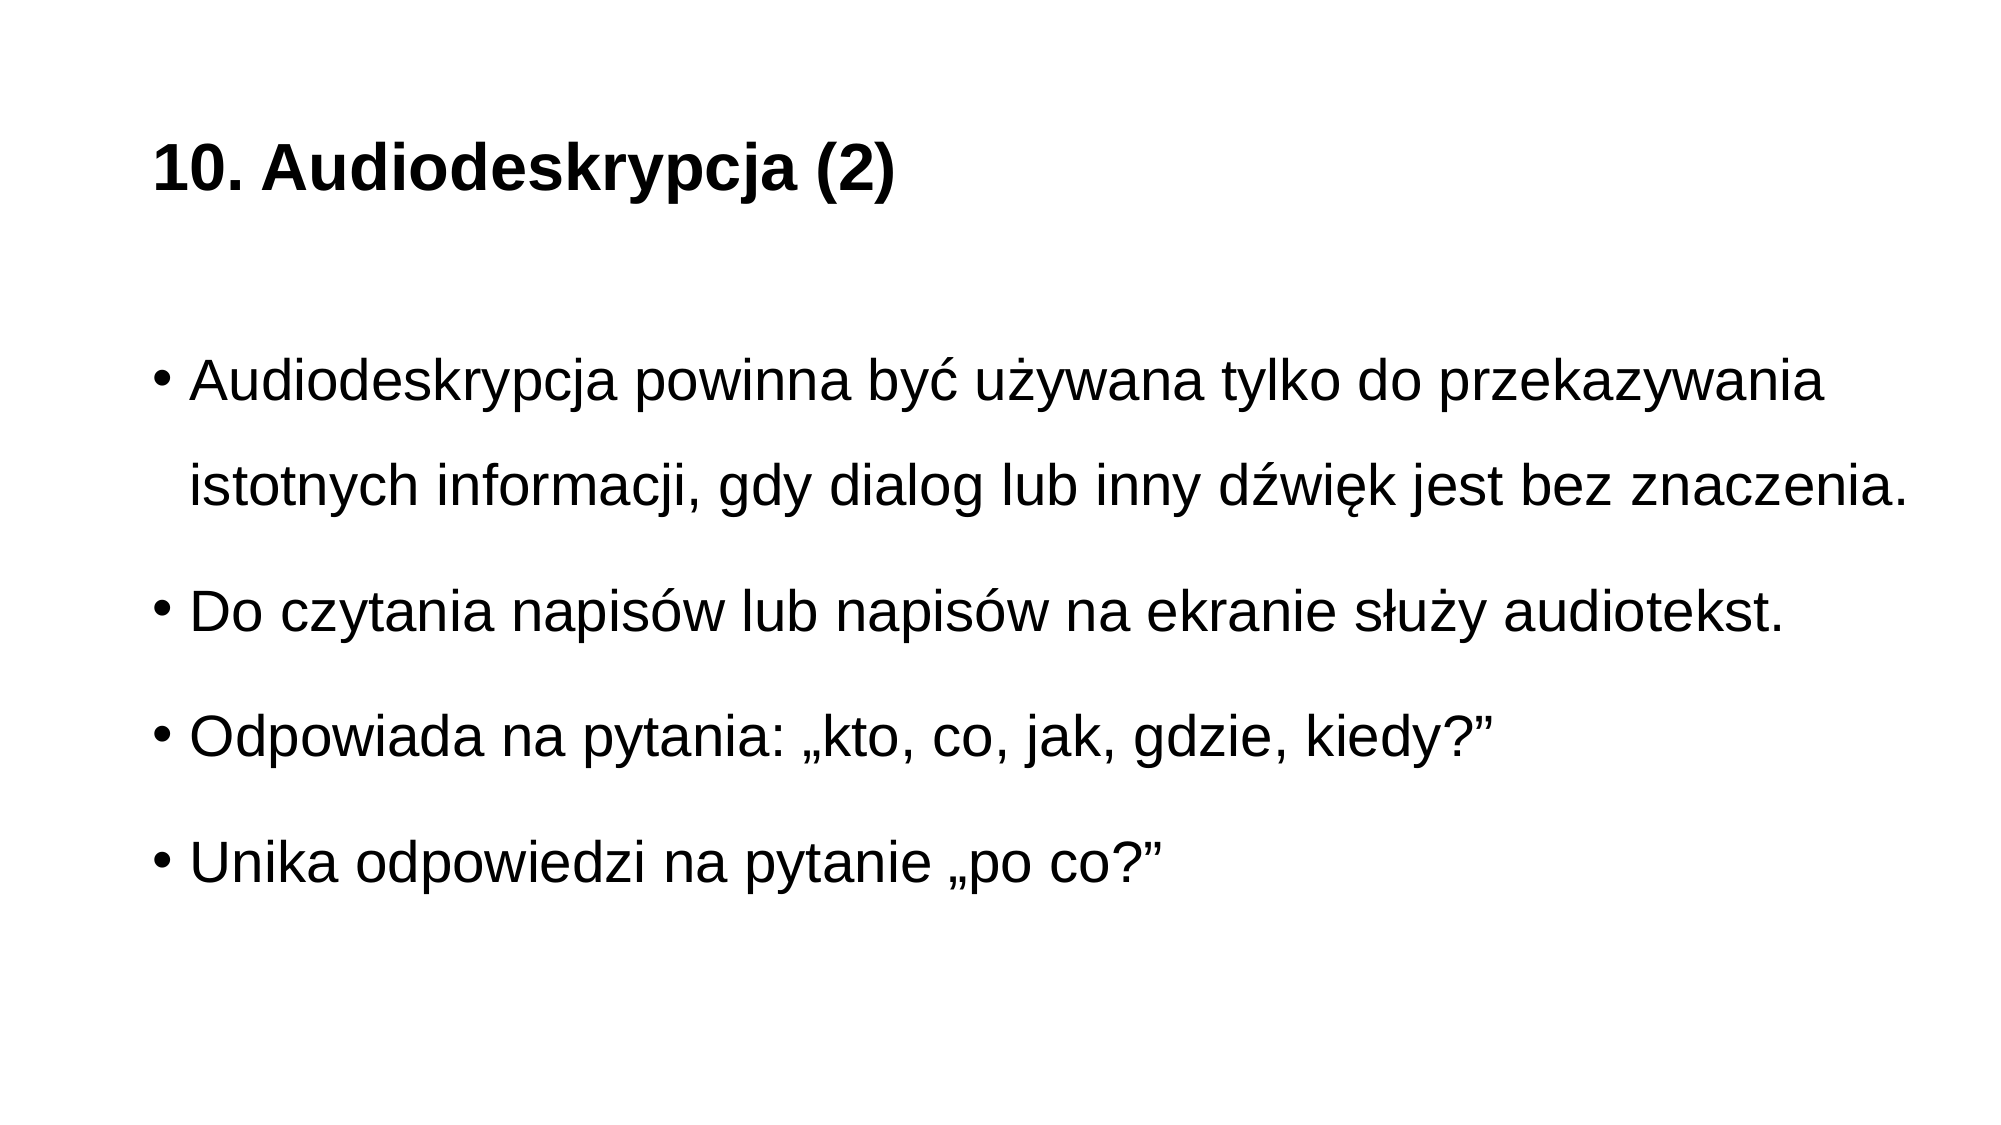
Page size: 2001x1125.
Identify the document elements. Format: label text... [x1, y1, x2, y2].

title 10. Audiodeskrypcja (2) [137, 59, 1863, 278]
list Audiodeskrypcja powinna być używana tylko do przekazywania istotnych informacji, gdy dialog lub inny dźwięk jest bez znaczenia. Do czytania napisów lub napisów na ekranie służy audiotekst. Odpowiada na pytania: „kto, co, jak, gdzie, kiedy?” Unika odpowiedzi na pytanie „po co?” [137, 299, 1953, 1014]
